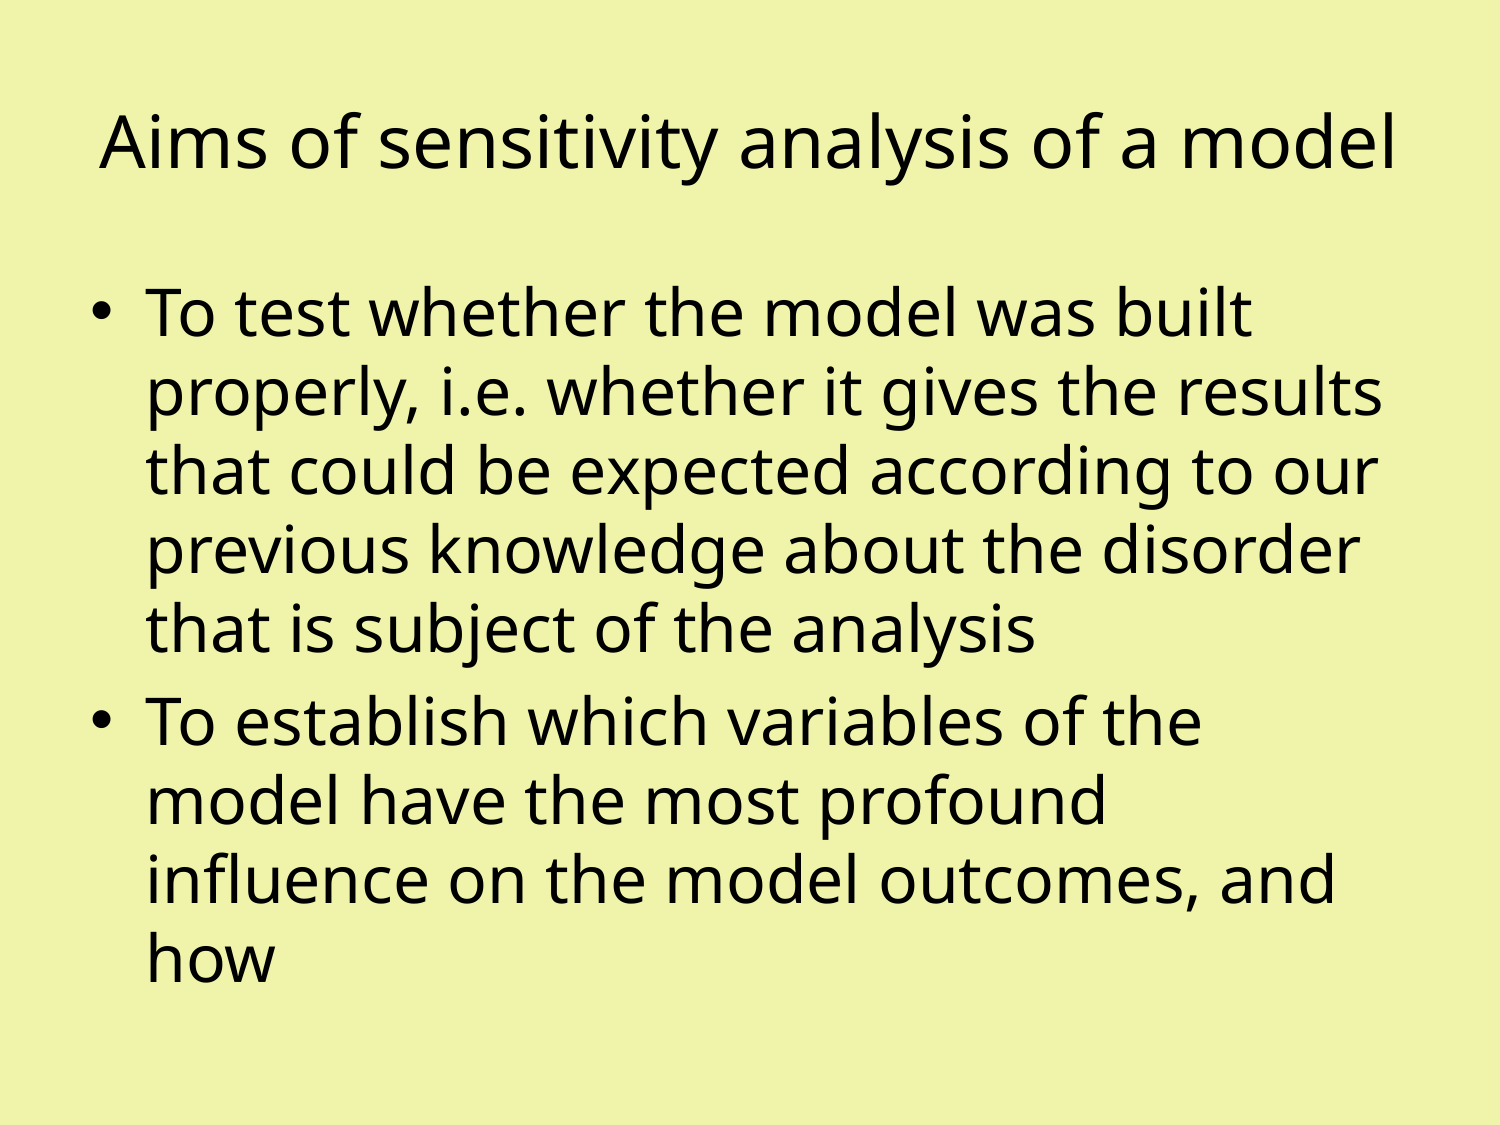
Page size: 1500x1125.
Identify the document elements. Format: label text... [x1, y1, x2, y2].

title Aims of sensitivity analysis of a model [75, 45, 1425, 233]
list To test whether the model was built properly, i.e. whether it gives the results that could be expected according to our previous knowledge about the disorder that is subject of the analysis To establish which variables of the model have the most profound influence on the model outcomes, and how [75, 262, 1425, 1005]
